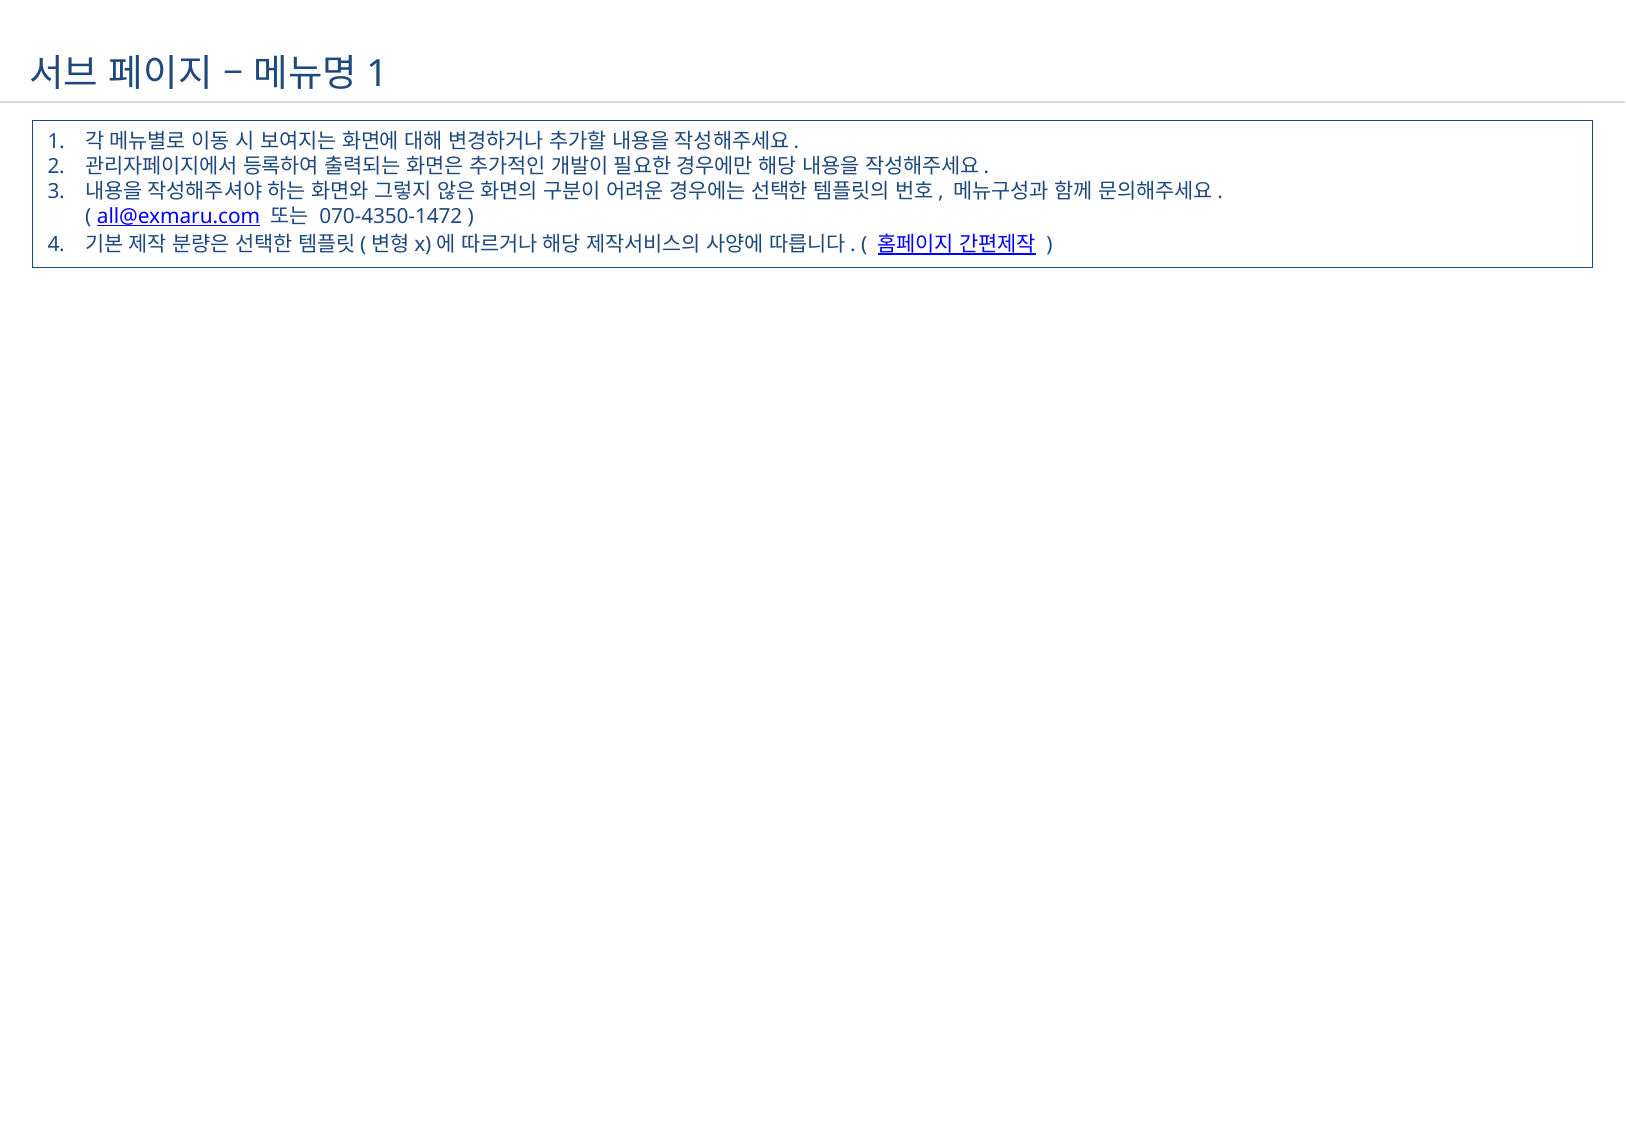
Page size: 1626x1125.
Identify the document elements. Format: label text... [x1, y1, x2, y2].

text_box 서브 페이지 – 메뉴명1 [14, 41, 403, 101]
text_box 각 메뉴별로 이동 시 보여지는 화면에 대해 변경하거나 추가할 내용을 작성해주세요. 관리자페이지에서 등록하여 출력되는 화면은 추가적인 개발이 필요한 경우에만 해당 내용을 작성해주세요. 내용을 작성해주셔야 하는 화면와 그렇지 않은 화면의 구분이 어려운 경우에는 선택한 템플릿의 번호, 메뉴구성과 함께 문의해주세요. ( all@exmaru.com 또는 070-4350-1472 ) 기본 제작 분량은 선택한 템플릿(변형x)에 따르거나 해당 제작서비스의 사양에 따릅니다. ( 홈페이지 간편제작 ) [32, 120, 1593, 268]
